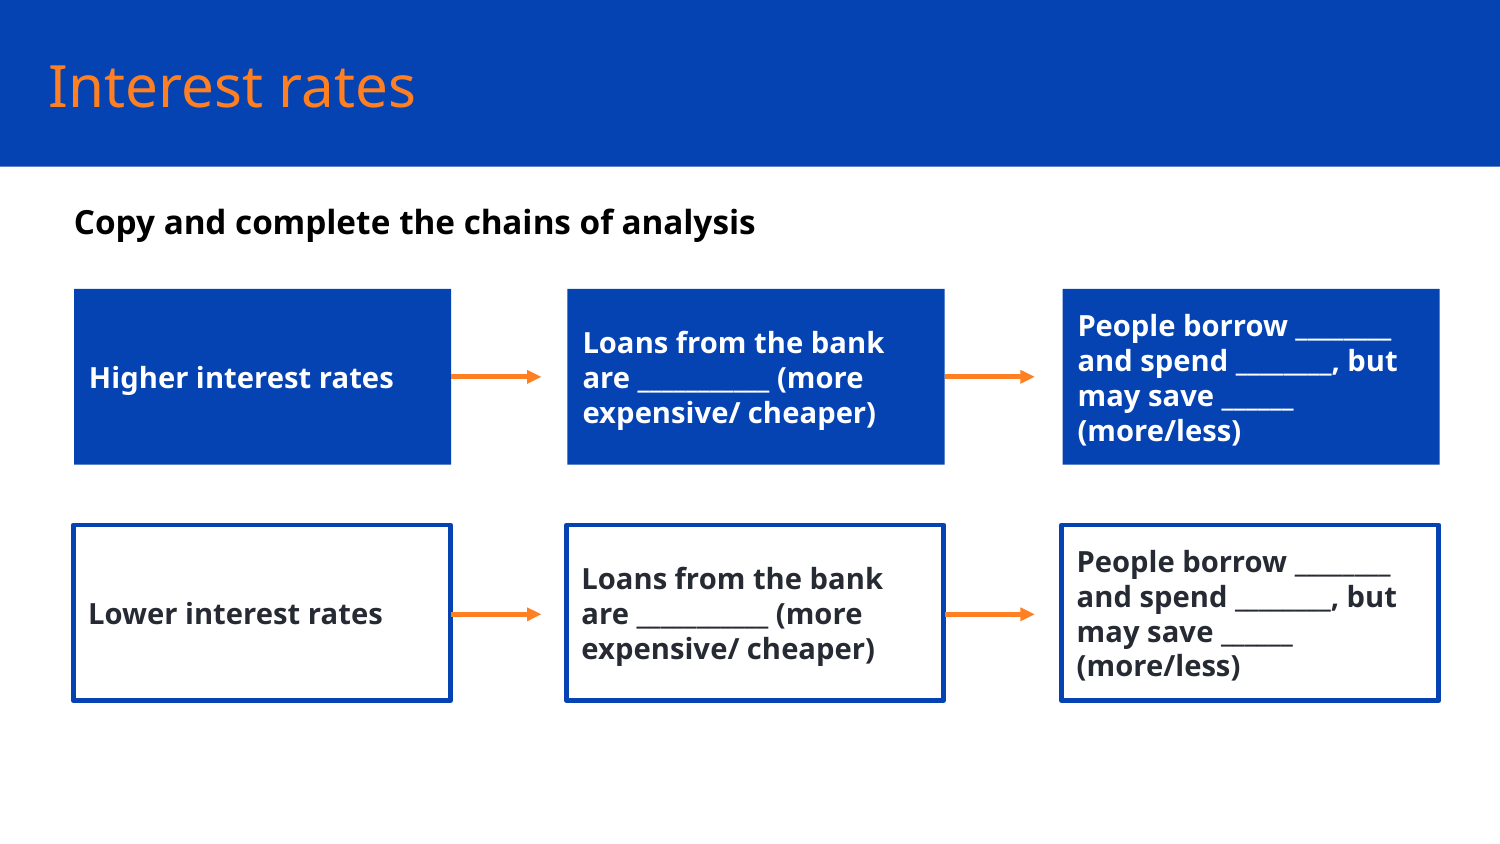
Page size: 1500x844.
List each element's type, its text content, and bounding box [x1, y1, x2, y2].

text_box Loans from the bank are ___________ (more expensive/ cheaper) [567, 288, 945, 465]
text_box Copy and complete the chains of analysis [58, 186, 783, 257]
text_box Higher interest rates [74, 288, 452, 465]
text_box Interest rates [34, 41, 1346, 127]
text_box People borrow ________ and spend ________, but may save ______ (more/less) [1062, 288, 1440, 465]
text_box People borrow ________ and spend ________, but may save ______ (more/less) [1061, 524, 1439, 701]
text_box Lower interest rates [73, 524, 451, 701]
text_box Loans from the bank are ___________ (more expensive/ cheaper) [566, 524, 944, 701]
